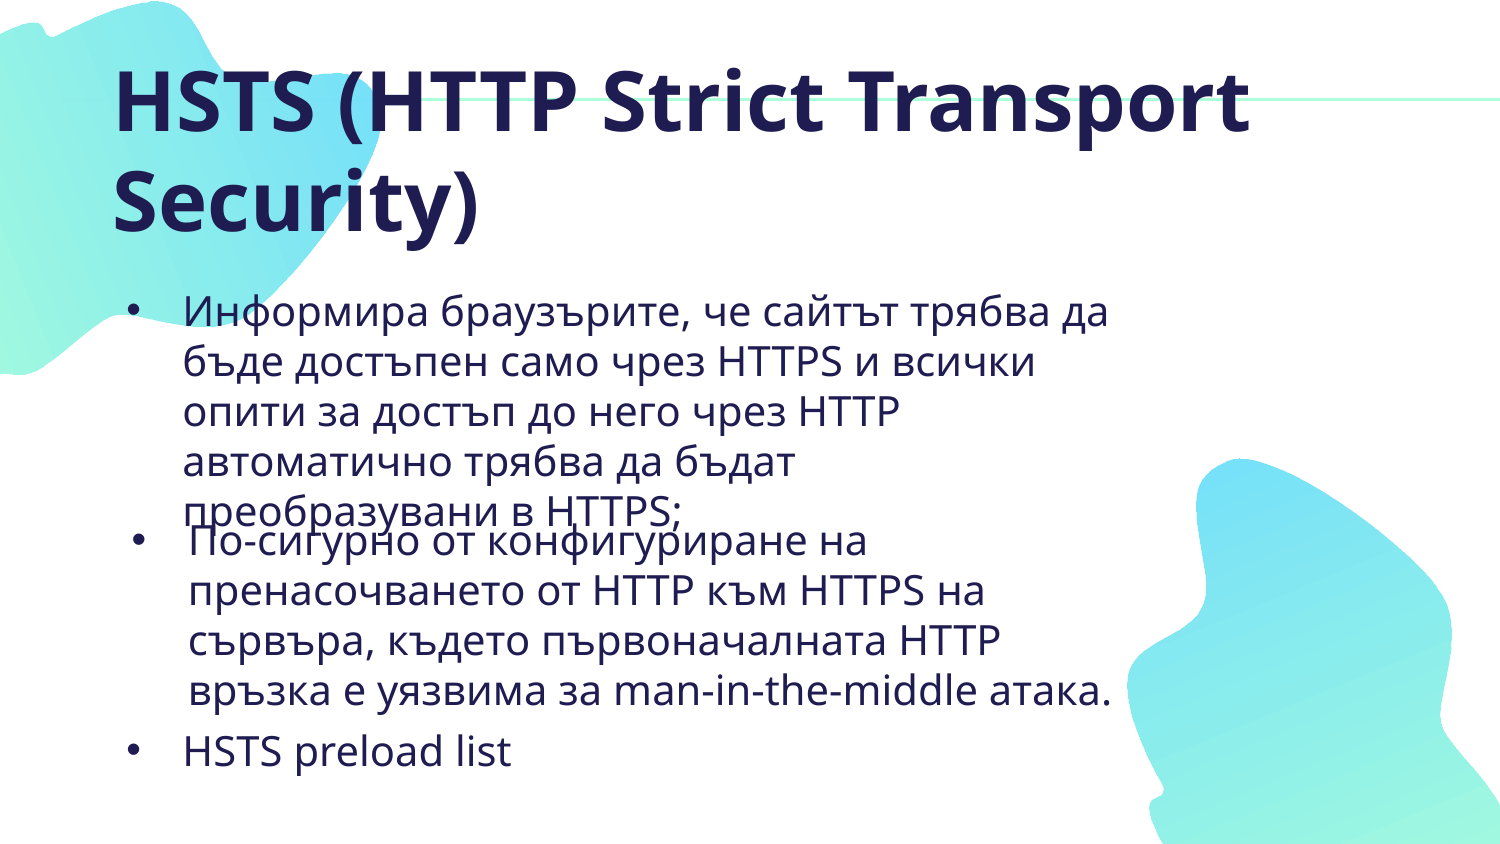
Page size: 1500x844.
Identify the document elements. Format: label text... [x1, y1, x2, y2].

title Информира браузърите, че сайтът трябва да бъде достъпен само чрез HTTPS и всички опити за достъп до него чрез HTTP автоматично трябва да бъдат преобразувани в HTTPS; [111, 269, 1131, 358]
text_box [0, 1, 382, 375]
text_box HSTS preload list [111, 709, 1123, 799]
text_box По-сигурно от конфигуриране на пренасочването от HTTP към HTTPS на сървъра, където първоначалната HTTP връзка е уязвима за man-in-the-middle атака. [116, 499, 1129, 588]
text_box [1127, 458, 1500, 844]
title HSTS (HTTP Strict Transport Security) [97, 33, 1441, 122]
